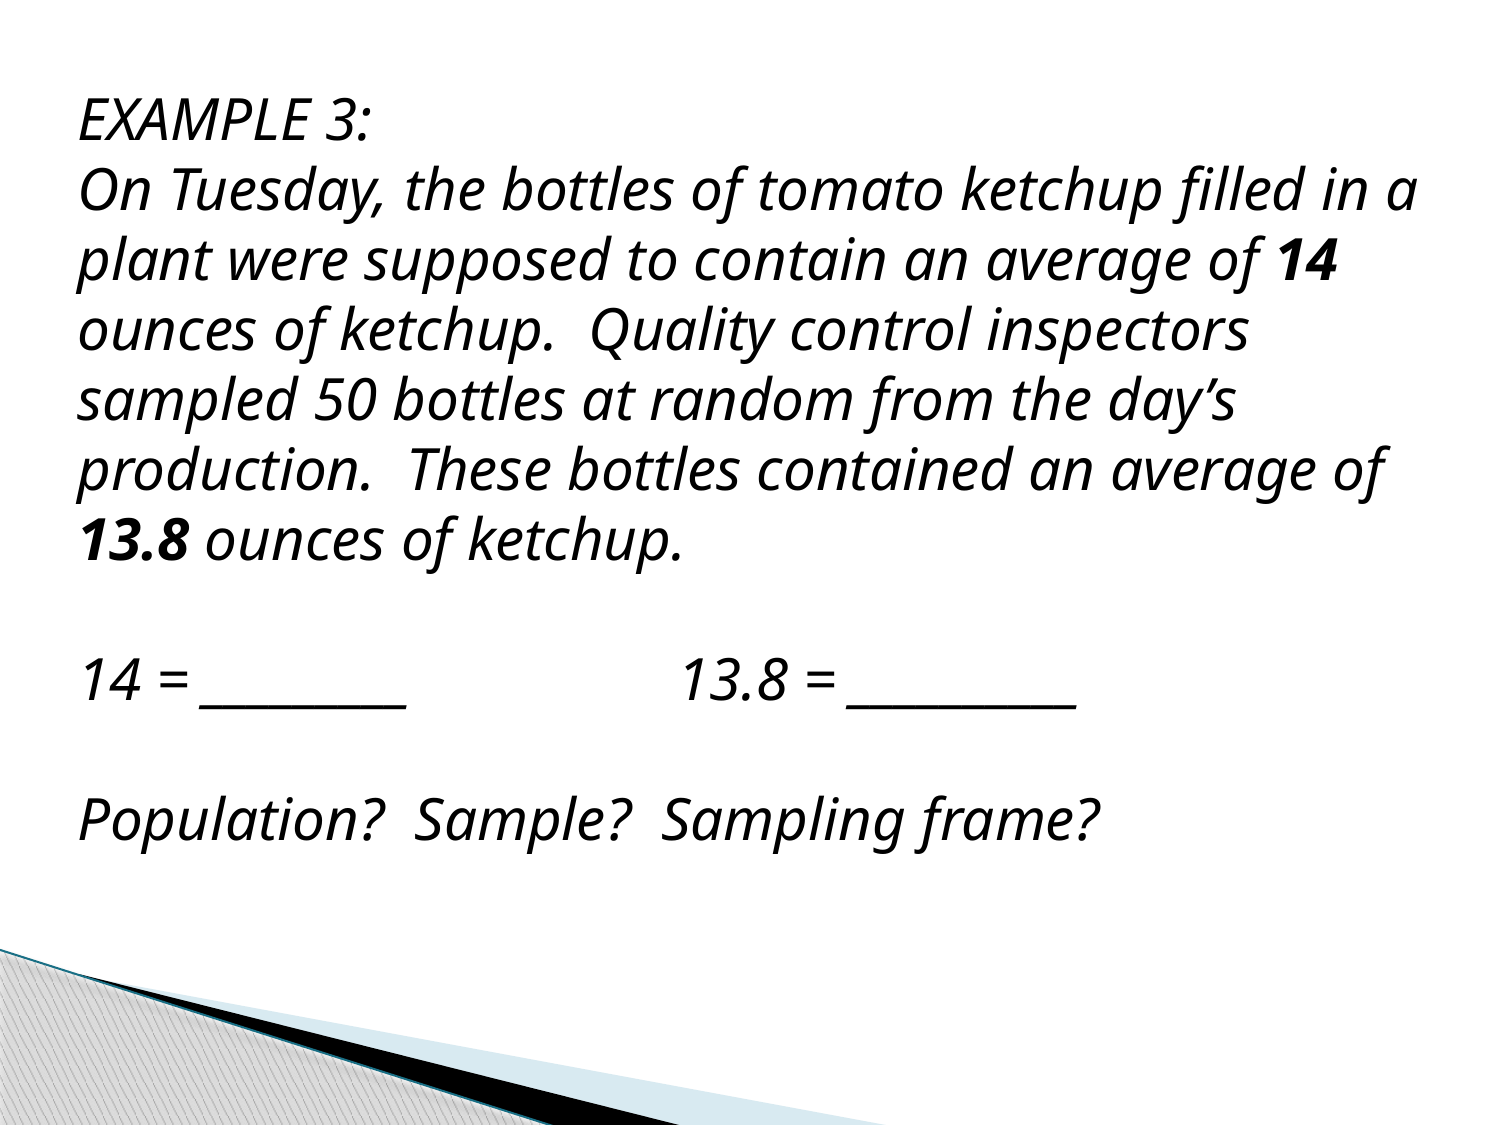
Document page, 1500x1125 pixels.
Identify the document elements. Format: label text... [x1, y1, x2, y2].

text_box EXAMPLE 3: On Tuesday, the bottles of tomato ketchup filled in a plant were supposed to contain an average of 14 ounces of ketchup. Quality control inspectors sampled 50 bottles at random from the day’s production. These bottles contained an average of 13.8 ounces of ketchup. 14 = _________ 13.8 = __________ Population? Sample? Sampling frame? [62, 75, 1438, 860]
